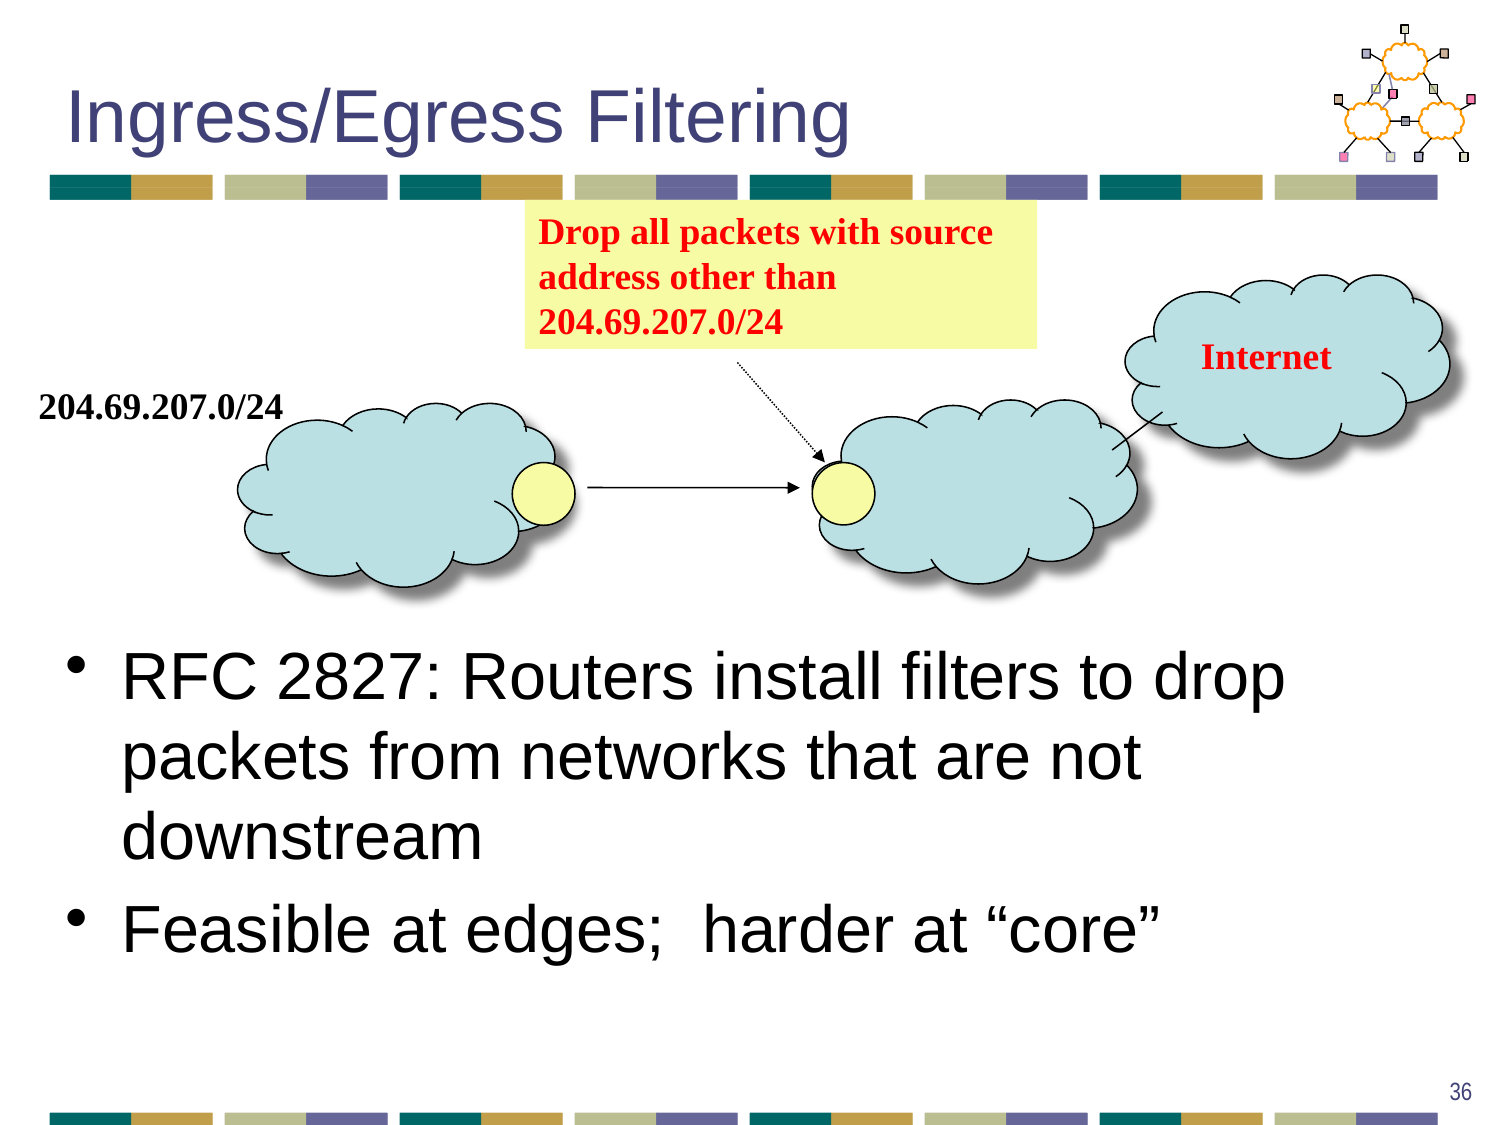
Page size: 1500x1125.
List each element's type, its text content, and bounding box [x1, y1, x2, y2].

text_box Drop all packets with source address other than 204.69.207.0/24 [524, 199, 1038, 349]
text_box Internet [1187, 324, 1438, 384]
text_box 204.69.207.0/24 [24, 374, 338, 434]
text_box [512, 462, 576, 526]
title Ingress/Egress Filtering [50, 62, 1388, 163]
text_box [237, 403, 556, 588]
text_box [587, 481, 800, 494]
list RFC 2827: Routers install filters to drop packets from networks that are not downstream Feasible at edges; harder at “core” [50, 624, 1438, 1000]
slide_number 36 [1174, 1037, 1488, 1113]
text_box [811, 399, 1138, 585]
text_box [1125, 275, 1450, 459]
